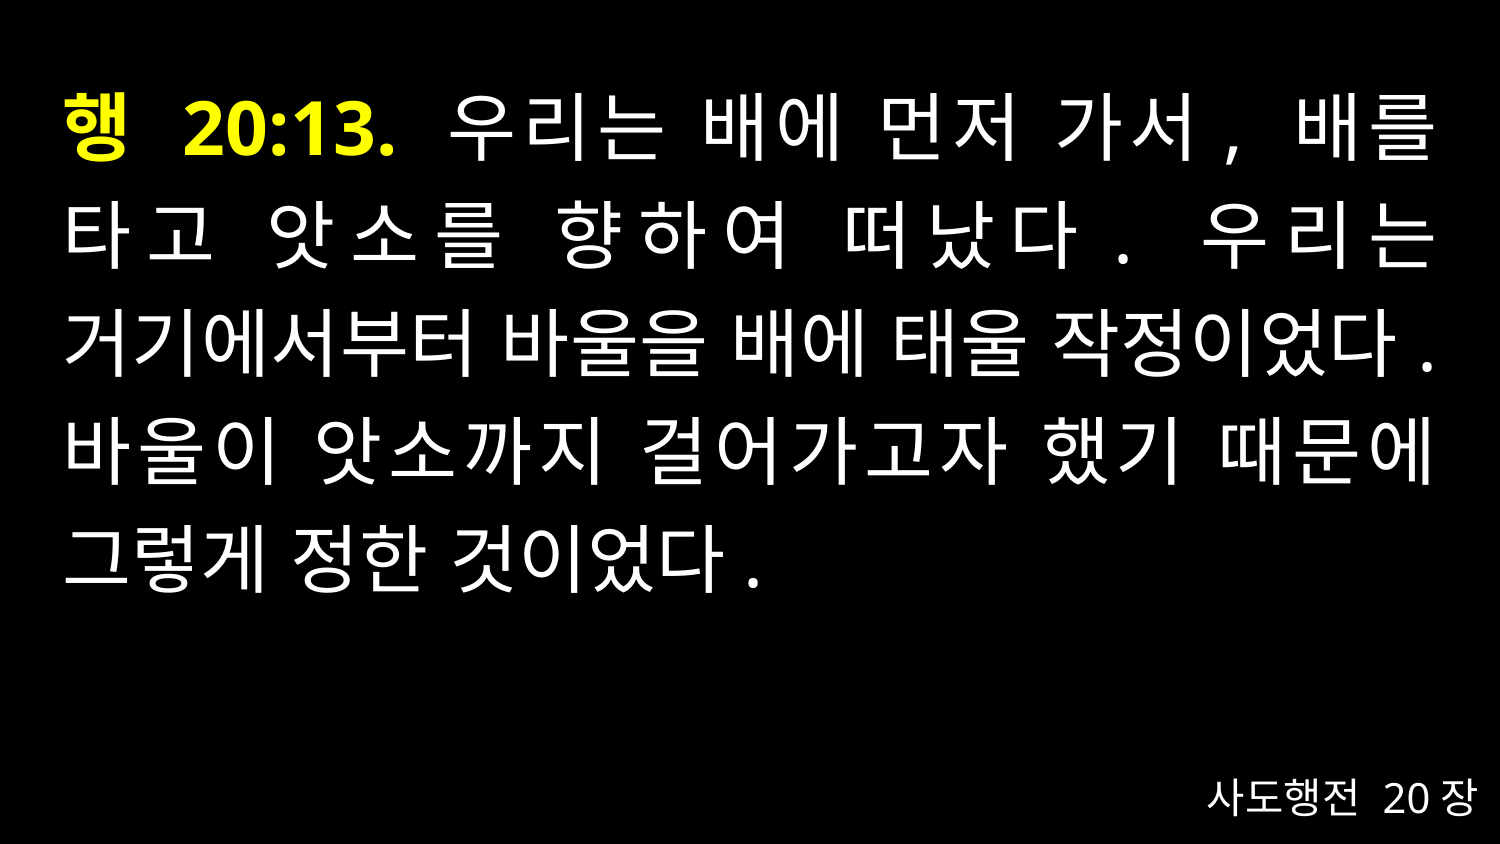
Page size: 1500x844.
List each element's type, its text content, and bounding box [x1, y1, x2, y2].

title 행 20:13. 우리는 배에 먼저 가서, 배를 타고 앗소를 향하여 떠났다. 우리는 거기에서부터 바울을 배에 태울 작정이었다. 바울이 앗소까지 걸어가고자 했기 때문에 그렇게 정한 것이었다. [0, 0, 1500, 844]
subtitle 사도행전 20장 [916, 770, 1500, 844]
